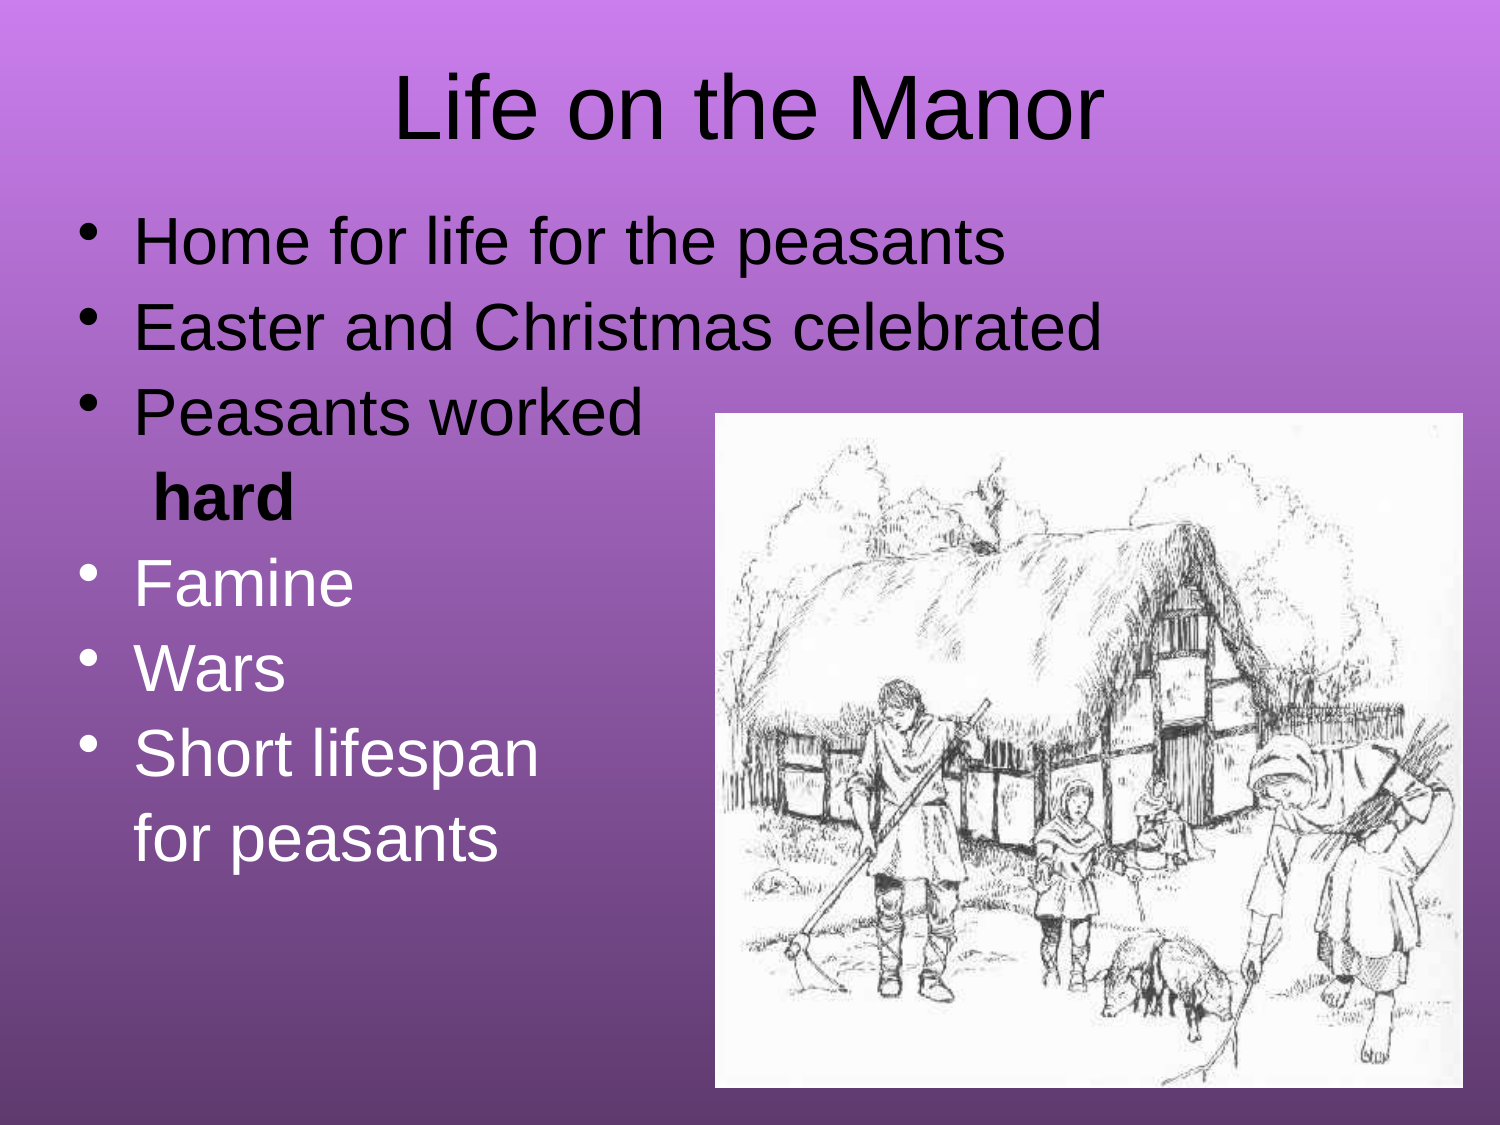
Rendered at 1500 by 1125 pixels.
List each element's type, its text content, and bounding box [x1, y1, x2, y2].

picture [715, 413, 1463, 1088]
title Life on the Manor [74, 37, 1426, 168]
list Home for life for the peasants Easter and Christmas celebrated Peasants worked hard Famine Wars Short lifespan for peasants [62, 199, 1413, 943]
